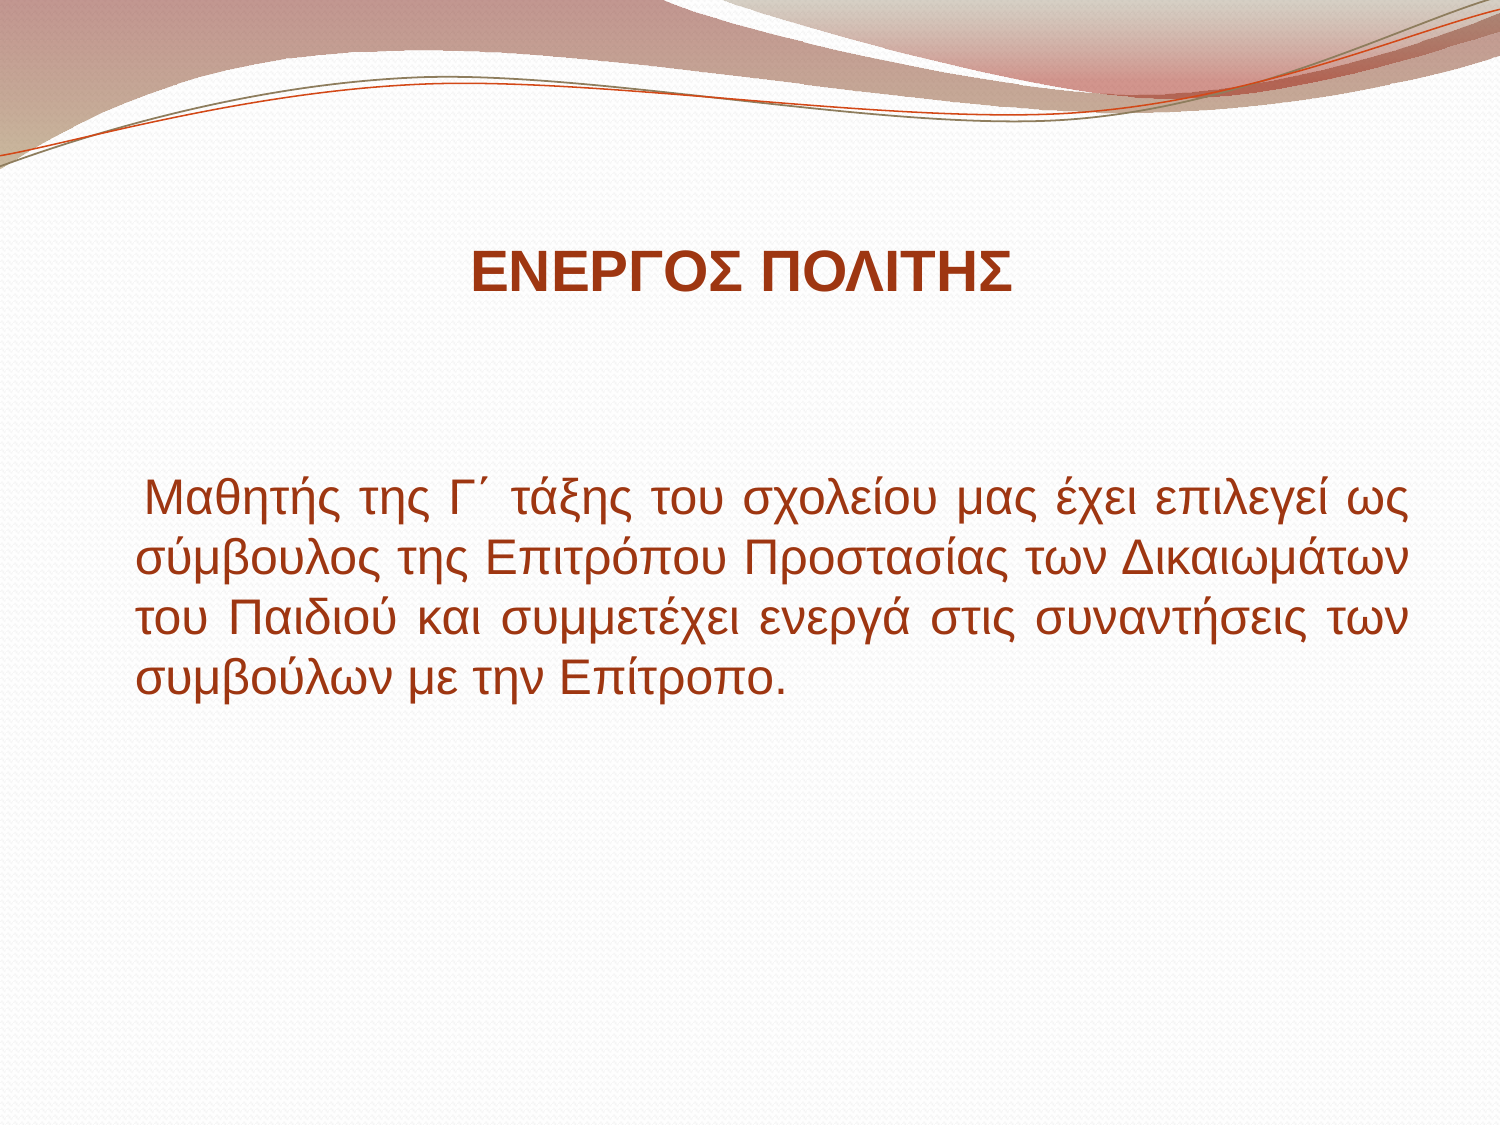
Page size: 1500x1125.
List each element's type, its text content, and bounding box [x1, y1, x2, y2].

list Μαθητής της Γ΄ τάξης του σχολείου μας έχει επιλεγεί ως σύμβουλος της Επιτρόπου Προστασίας των Δικαιωμάτων του Παιδιού και συμμετέχει ενεργά στις συναντήσεις των συμβούλων με την Επίτροπο. [75, 317, 1425, 1038]
title ΕΝΕΡΓΟΣ ΠΟΛΙΤΗΣ [75, 115, 1425, 303]
